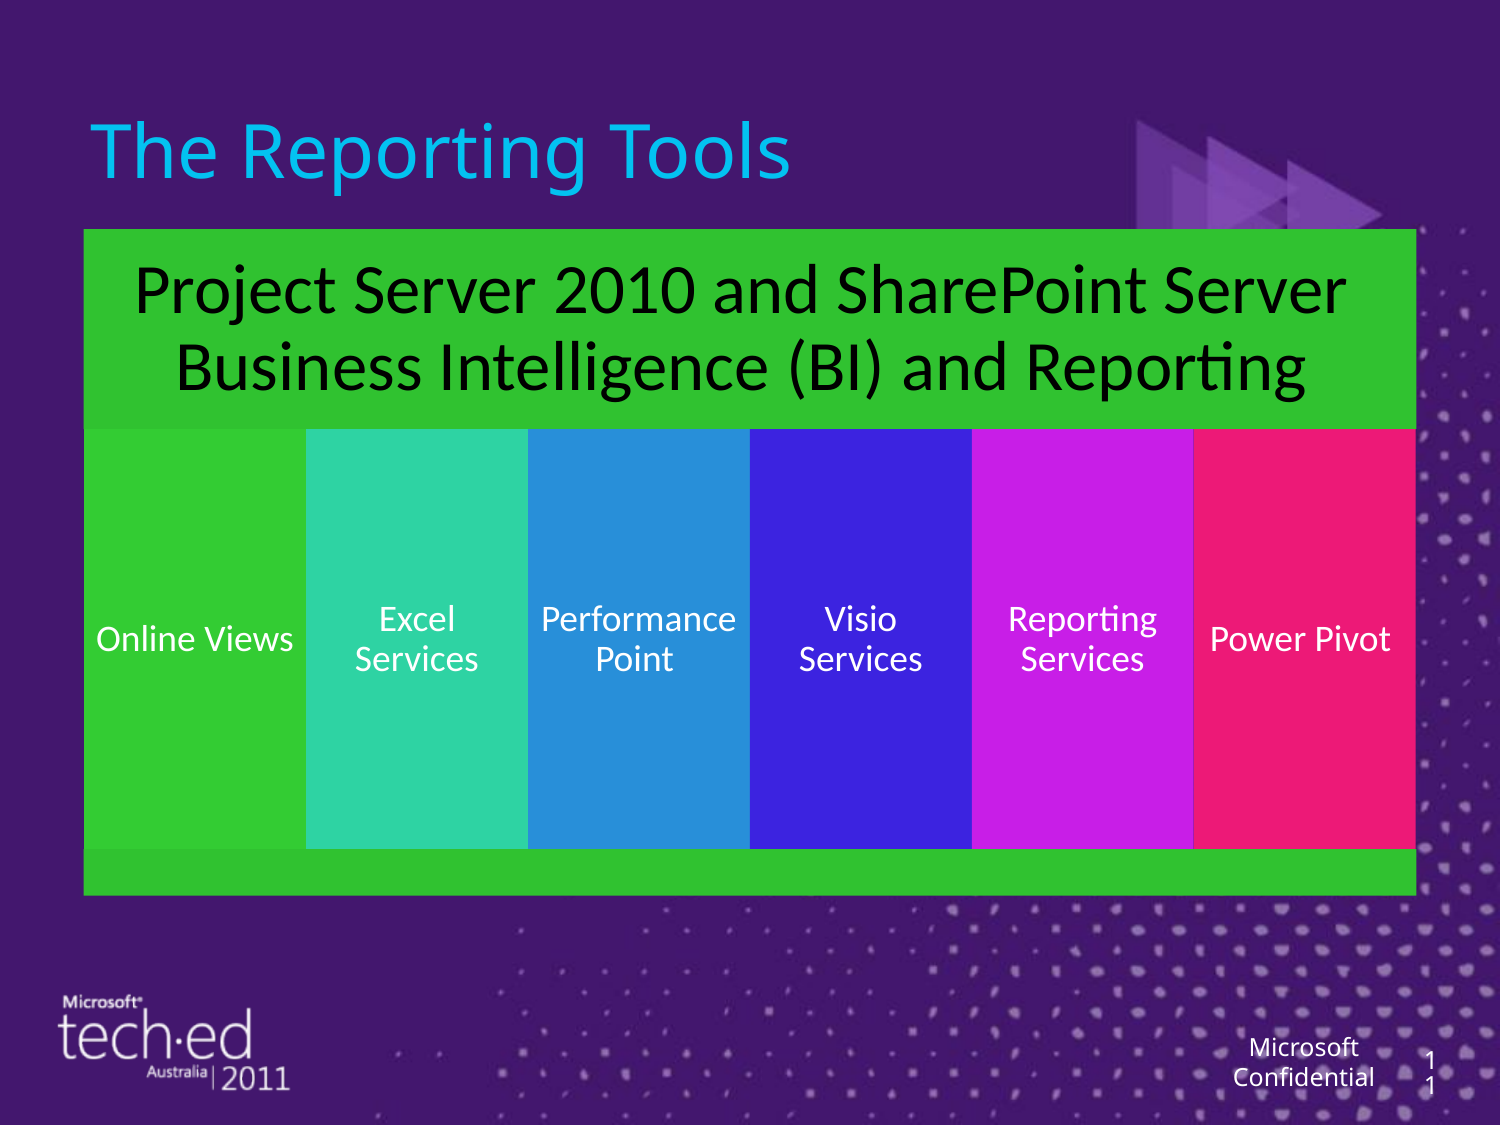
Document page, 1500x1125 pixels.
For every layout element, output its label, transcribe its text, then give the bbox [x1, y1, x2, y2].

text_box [83, 228, 1417, 897]
title The Reporting Tools [75, 54, 1425, 243]
footer Microsoft Confidential [1211, 1031, 1397, 1092]
picture [0, 0, 1500, 1125]
slide_number 11 [1408, 1031, 1467, 1092]
